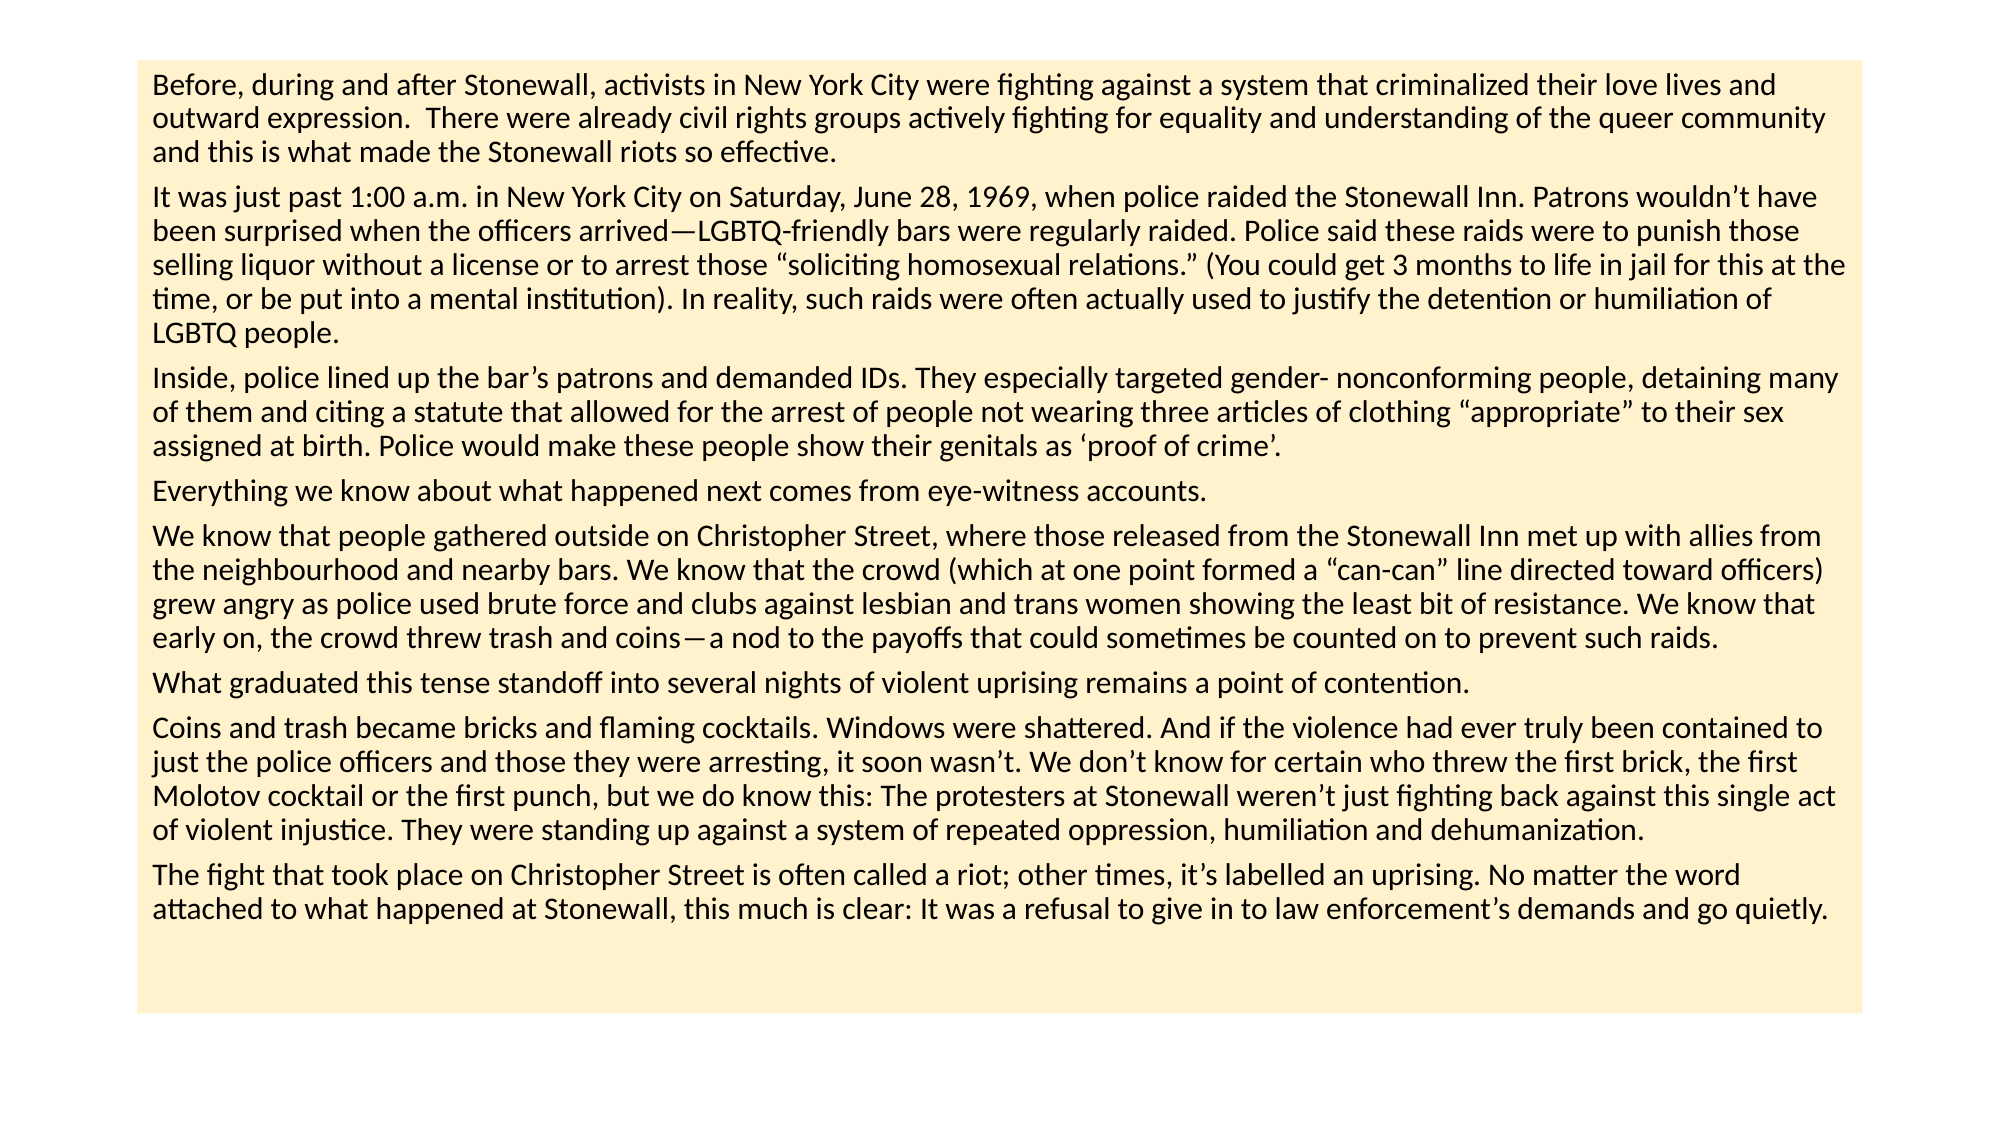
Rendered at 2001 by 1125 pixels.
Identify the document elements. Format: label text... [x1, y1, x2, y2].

list Before, during and after Stonewall, activists in New York City were fighting against a system that criminalized their love lives and outward expression. There were already civil rights groups actively fighting for equality and understanding of the queer community and this is what made the Stonewall riots so effective. It was just past 1:00 a.m. in New York City on Saturday, June 28, 1969, when police raided the Stonewall Inn. Patrons wouldn’t have been surprised when the officers arrived—LGBTQ-friendly bars were regularly raided. Police said these raids were to punish those selling liquor without a license or to arrest those “soliciting homosexual relations.” (You could get 3 months to life in jail for this at the time, or be put into a mental institution). In reality, such raids were often actually used to justify the detention or humiliation of LGBTQ people. Inside, police lined up the bar’s patrons and demanded IDs. They especially targeted gender- nonconforming people, detaining many of them and citing a statute that allowed for the arrest of people not wearing three articles of clothing “appropriate” to their sex assigned at birth. Police would make these people show their genitals as ‘proof of crime’. Everything we know about what happened next comes from eye-witness accounts. We know that people gathered outside on Christopher Street, where those released from the Stonewall Inn met up with allies from the neighbourhood and nearby bars. We know that the crowd (which at one point formed a “can-can” line directed toward officers) grew angry as police used brute force and clubs against lesbian and trans women showing the least bit of resistance. We know that early on, the crowd threw trash and coins―a nod to the payoffs that could sometimes be counted on to prevent such raids. What graduated this tense standoff into several nights of violent uprising remains a point of contention. Coins and trash became bricks and flaming cocktails. Windows were shattered. And if the violence had ever truly been contained to just the police officers and those they were arresting, it soon wasn’t. We don’t know for certain who threw the first brick, the first Molotov cocktail or the first punch, but we do know this: The protesters at Stonewall weren’t just fighting back against this single act of violent injustice. They were standing up against a system of repeated oppression, humiliation and dehumanization. The fight that took place on Christopher Street is often called a riot; other times, it’s labelled an uprising. No matter the word attached to what happened at Stonewall, this much is clear: It was a refusal to give in to law enforcement’s demands and go quietly. [137, 60, 1863, 1014]
